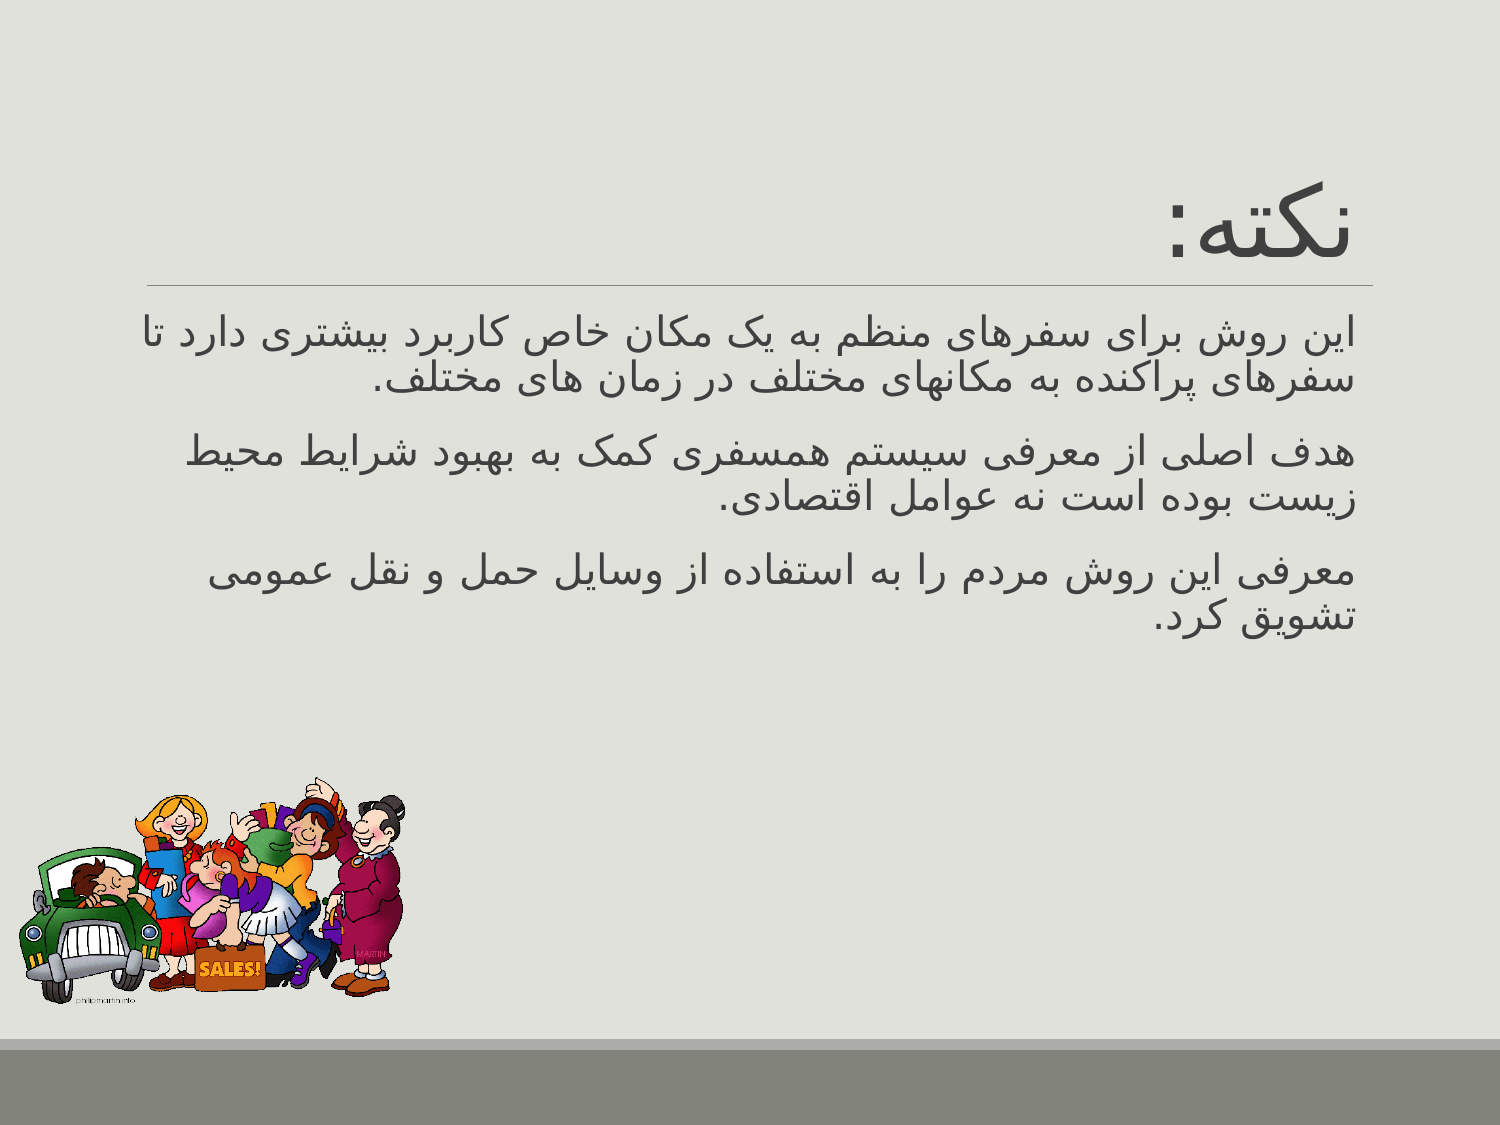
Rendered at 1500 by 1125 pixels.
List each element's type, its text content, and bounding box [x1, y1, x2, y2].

title نکته: [135, 47, 1373, 285]
picture [0, 770, 426, 1023]
list این روش برای سفرهای منظم به یک مکان خاص کاربرد بیشتری دارد تا سفرهای پراکنده به مکانهای مختلف در زمان های مختلف. هدف اصلی از معرفی سیستم همسفری کمک به بهبود شرایط محیط زیست بوده است نه عوامل اقتصادی. معرفی این روش مردم را به استفاده از وسایل حمل و نقل عمومی تشویق کرد. [135, 302, 1373, 963]
